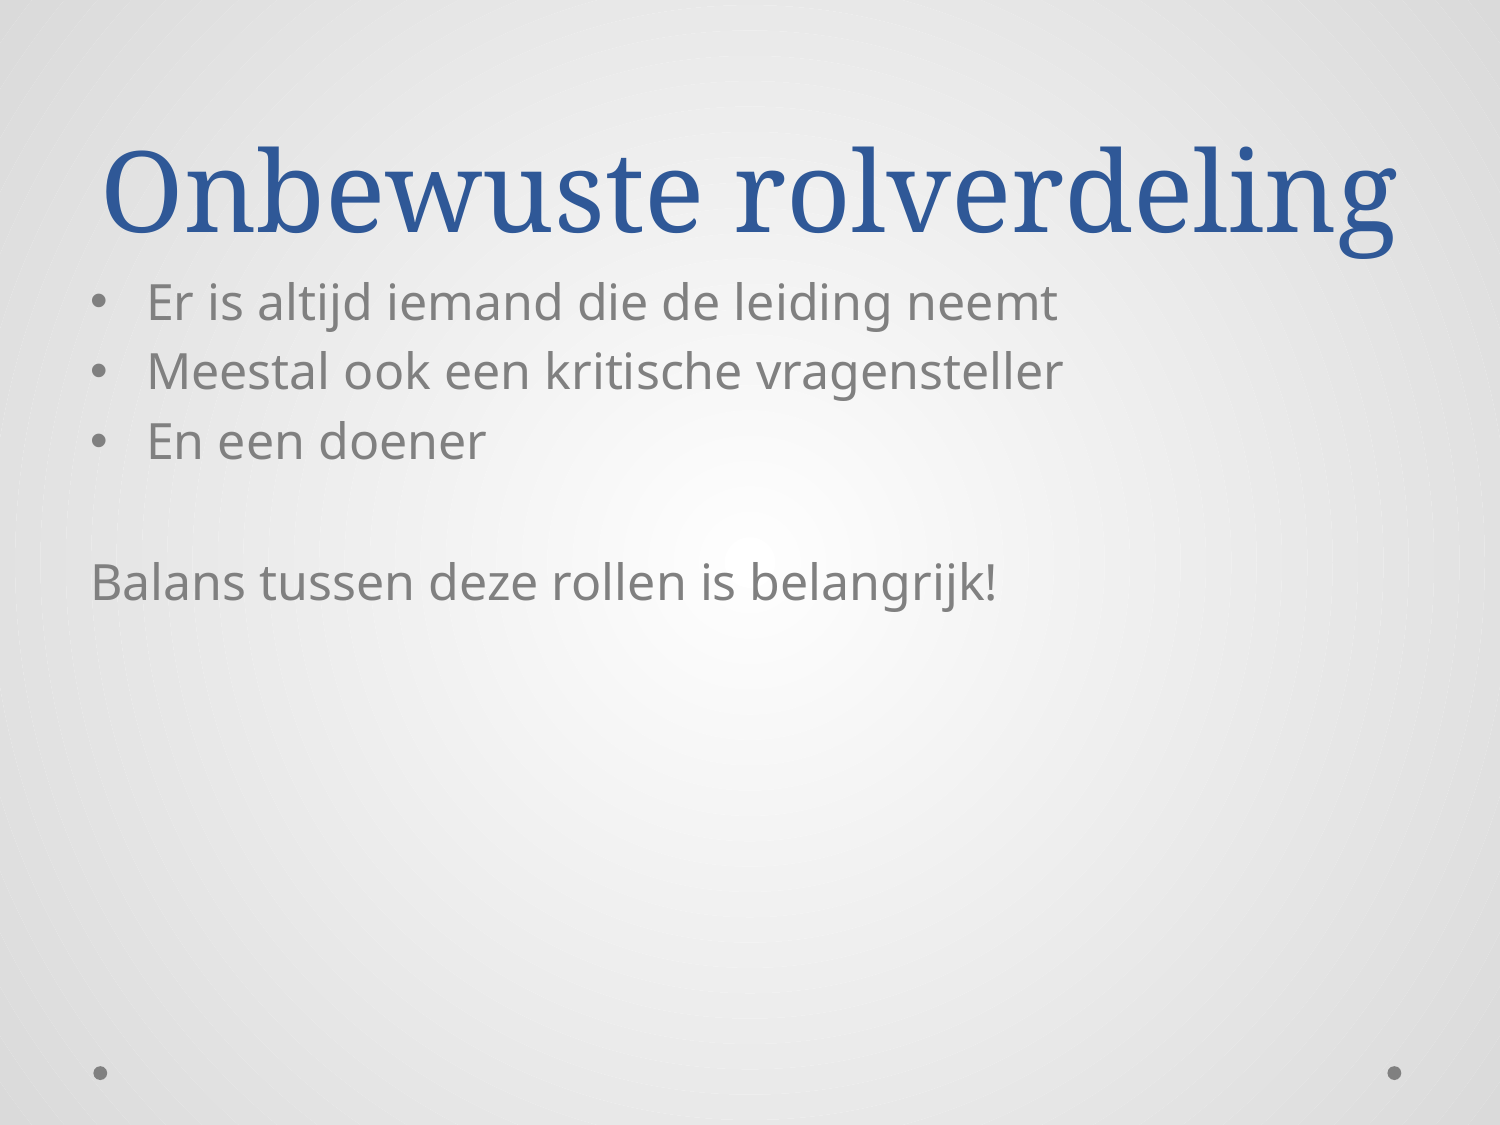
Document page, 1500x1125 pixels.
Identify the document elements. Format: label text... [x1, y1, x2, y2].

title Onbewuste rolverdeling [75, 0, 1425, 262]
list Er is altijd iemand die de leiding neemt Meestal ook een kritische vragensteller En een doener Balans tussen deze rollen is belangrijk! [75, 262, 1425, 1005]
